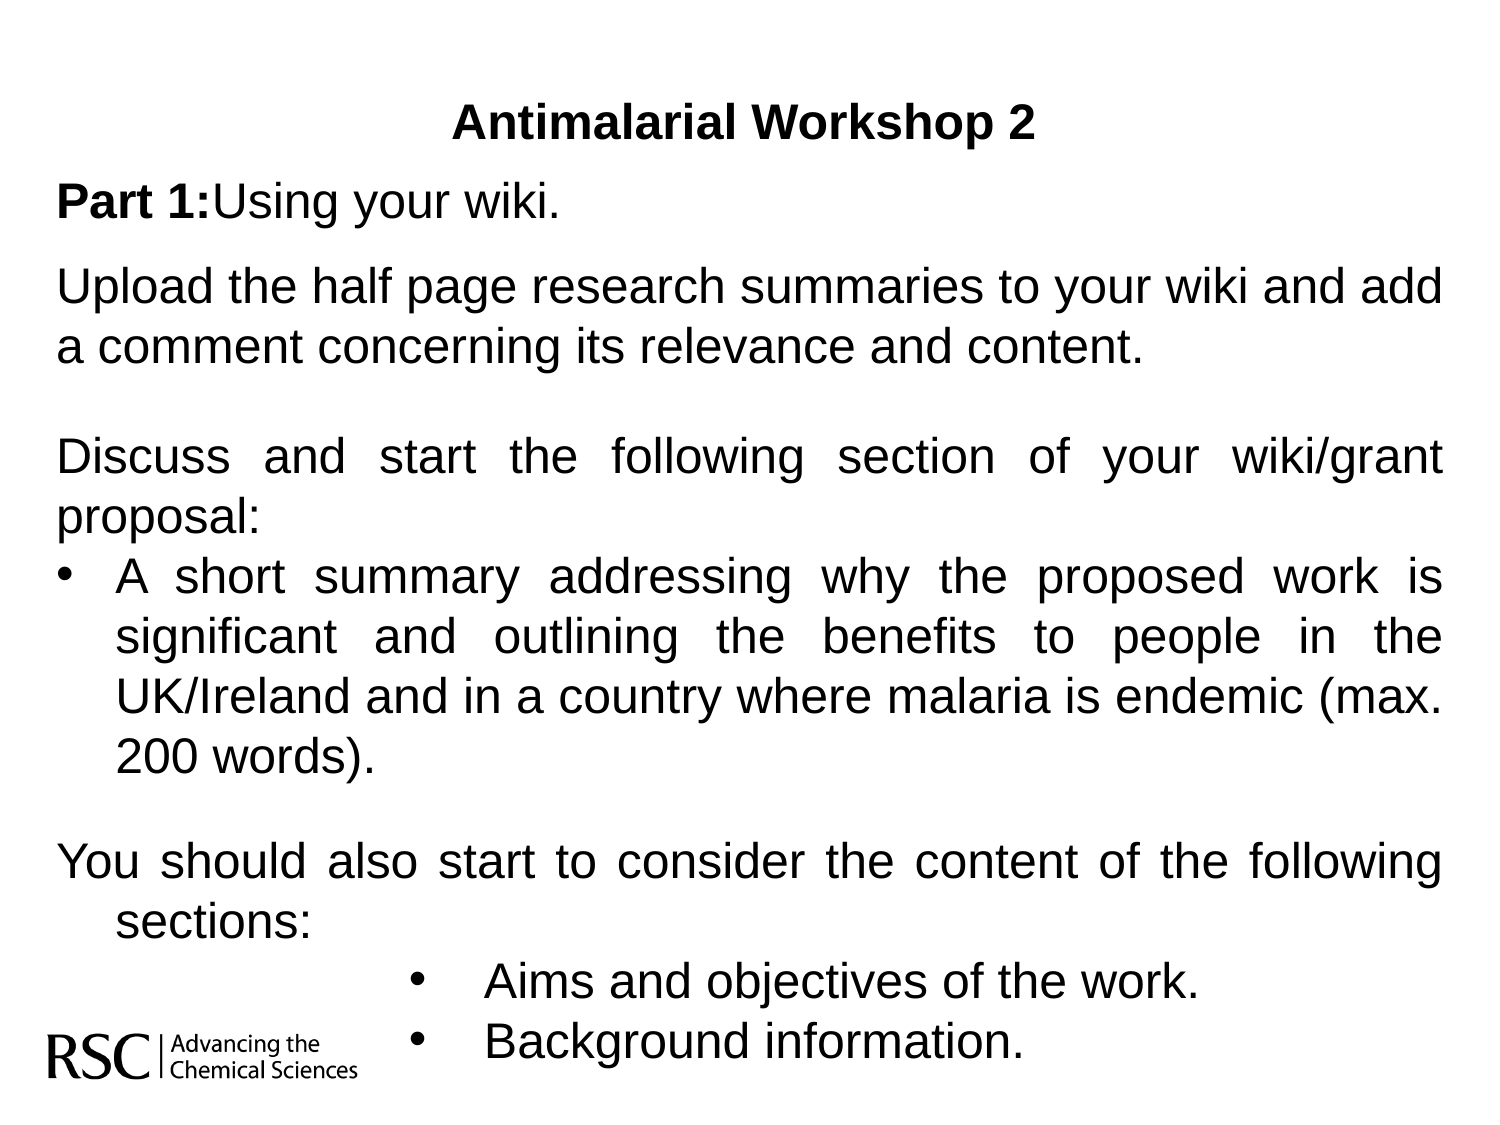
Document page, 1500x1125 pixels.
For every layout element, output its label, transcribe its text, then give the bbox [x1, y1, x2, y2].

text_box Part 1:Using your wiki. Upload the half page research summaries to your wiki and add a comment concerning its relevance and content. Discuss and start the following section of your wiki/grant proposal: A short summary addressing why the proposed work is significant and outlining the benefits to people in the UK/Ireland and in a country where malaria is endemic (max. 200 words). You should also start to consider the content of the following sections: Aims and objectives of the work. Background information. [41, 160, 1459, 1076]
text_box Antimalarial Workshop 2 [242, 81, 1247, 157]
